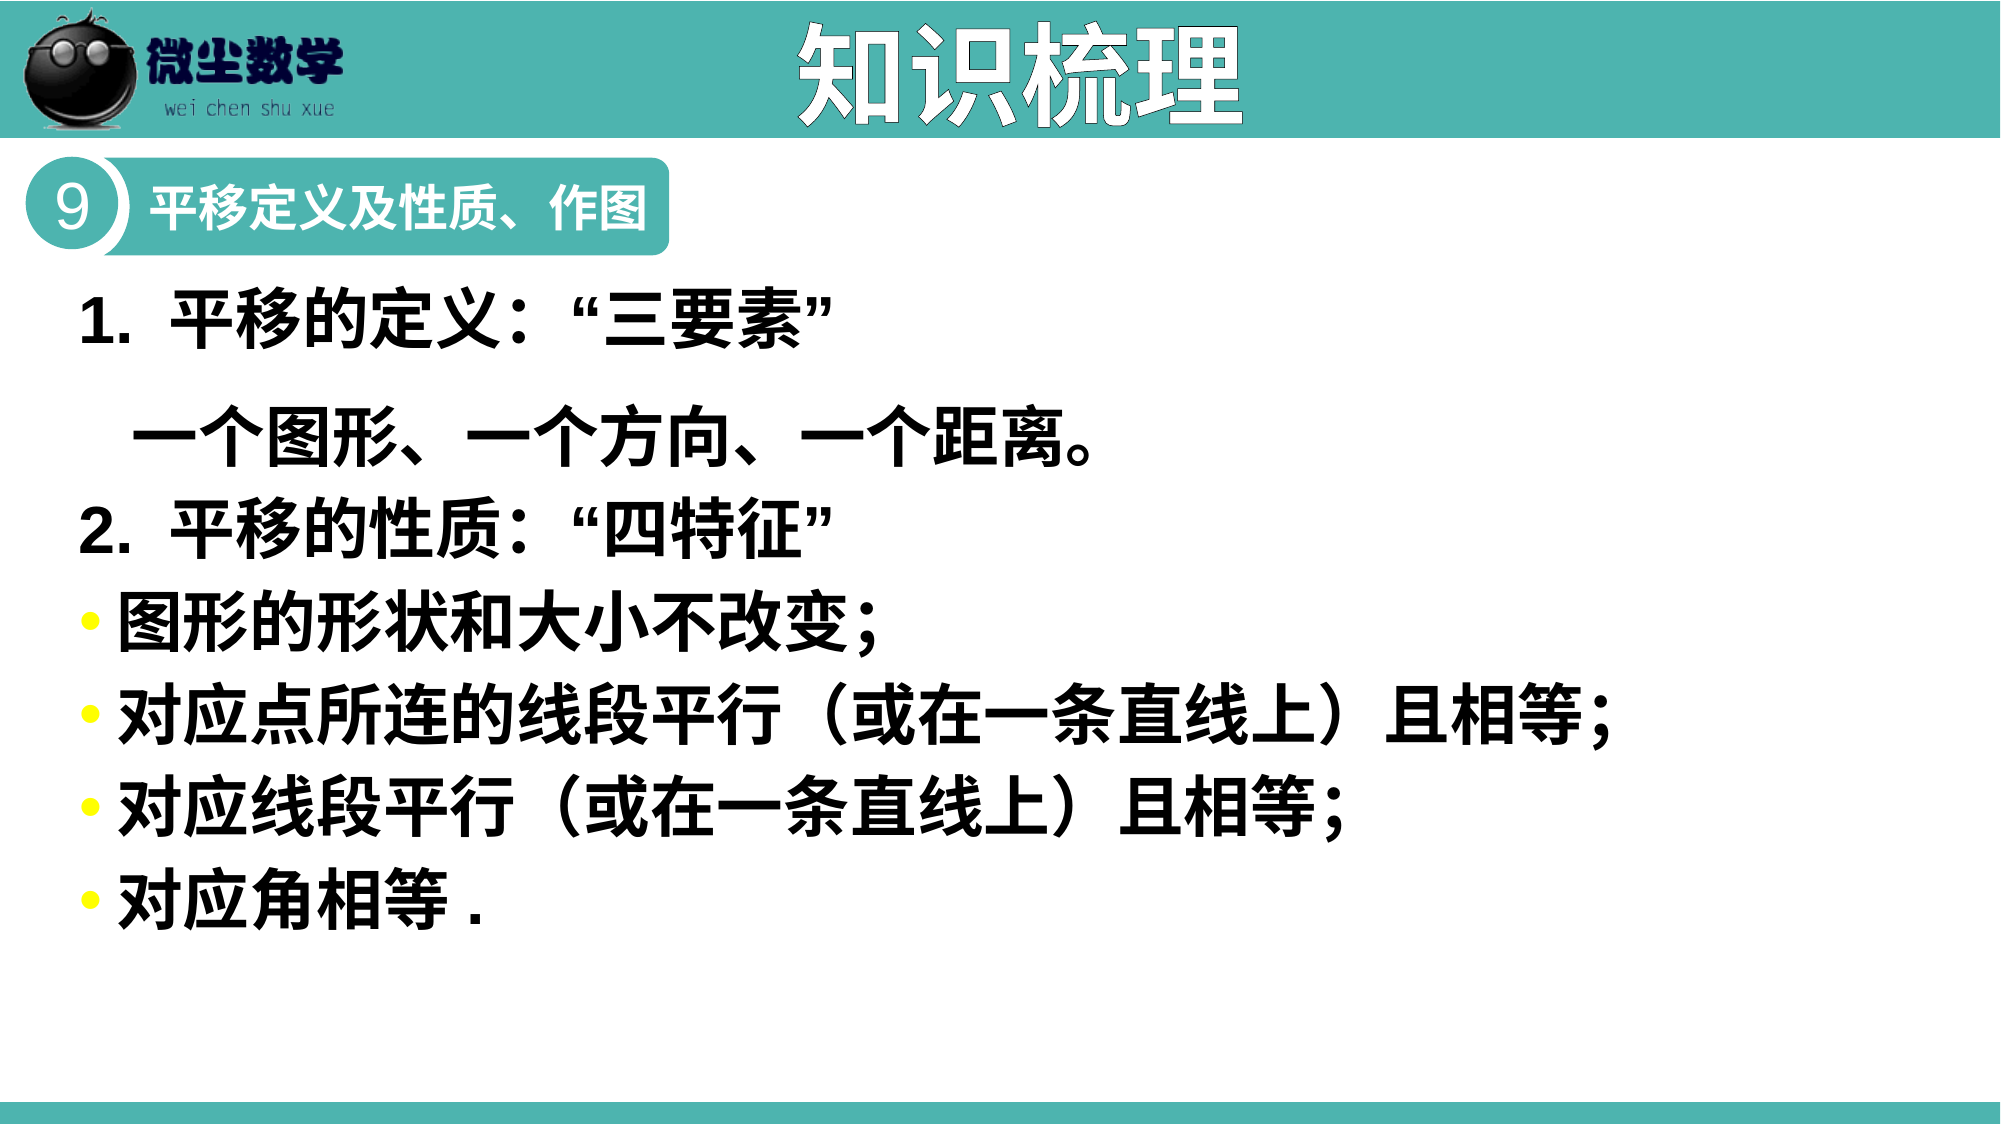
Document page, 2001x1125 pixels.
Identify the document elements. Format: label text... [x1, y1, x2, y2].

text_box 知识梳理 [780, 0, 1261, 148]
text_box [25, 156, 670, 256]
picture [0, 1, 2001, 1124]
text_box 1. 平移的定义：“三要素” 一个图形、一个方向、一个距离。 2. 平移的性质：“四特征” 图形的形状和大小不改变； 对应点所连的线段平行（或在一条直线上）且相等； 对应线段平行（或在一条直线上）且相等； 对应角相等. [63, 278, 1937, 941]
